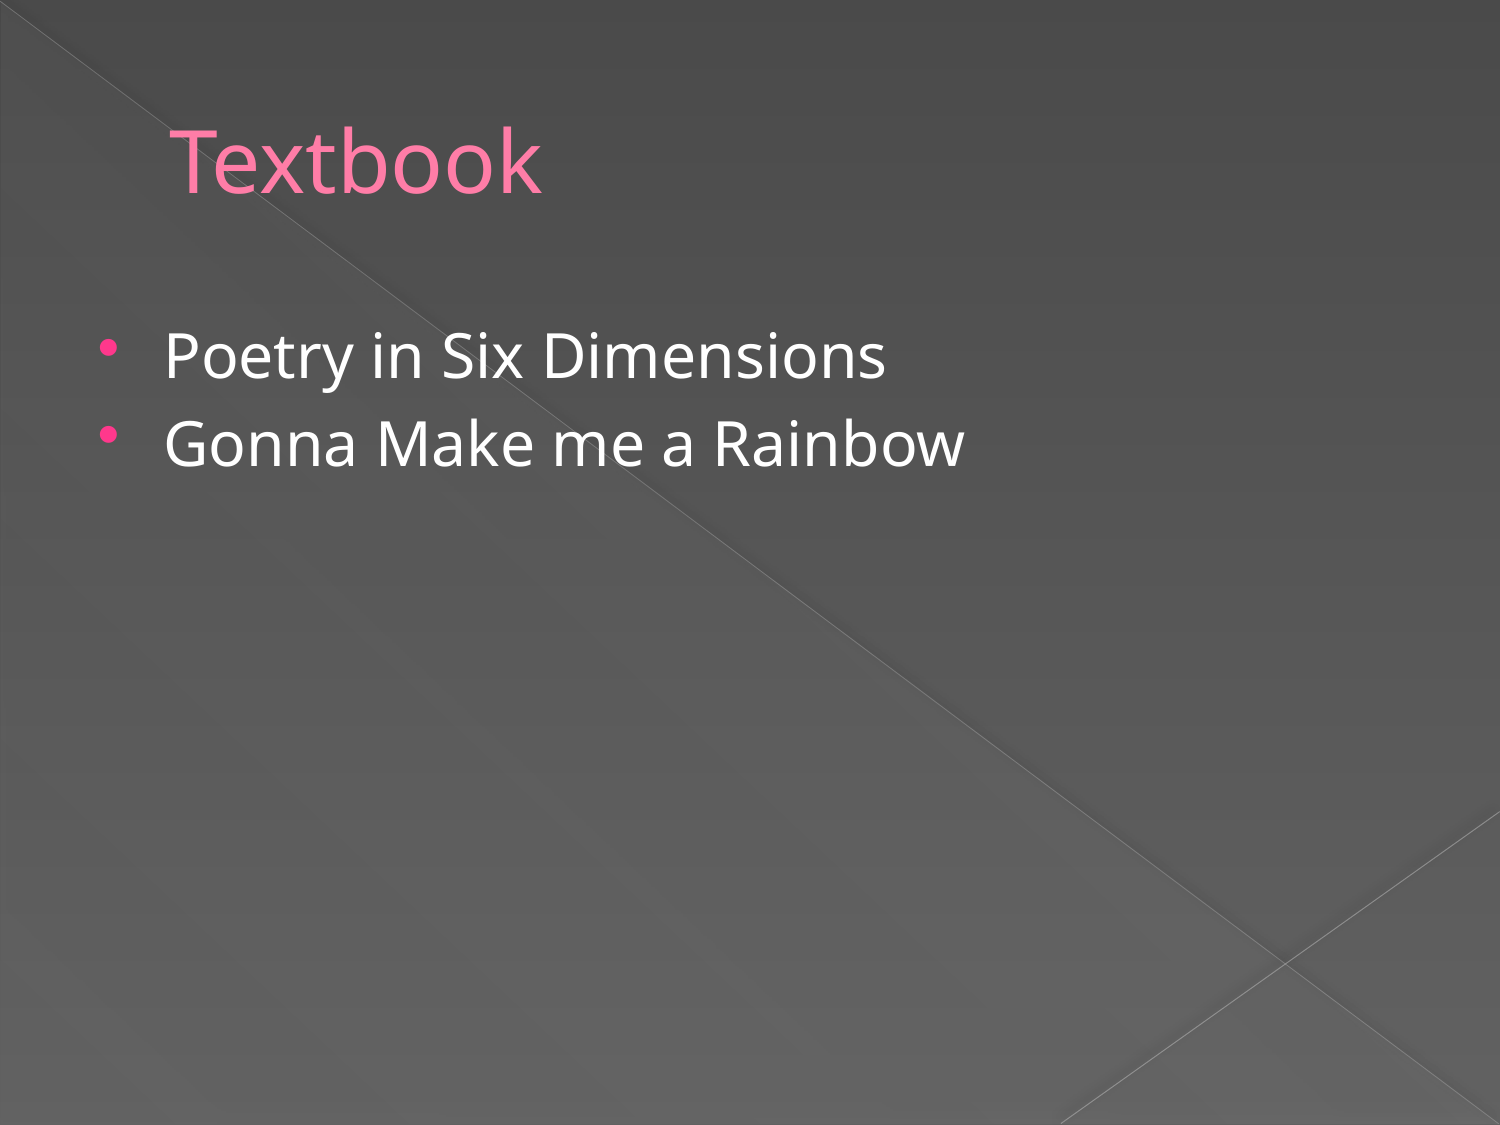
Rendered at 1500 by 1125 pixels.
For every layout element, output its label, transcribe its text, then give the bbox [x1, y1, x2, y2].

list Poetry in Six Dimensions Gonna Make me a Rainbow [75, 308, 1425, 1059]
title Textbook [75, 43, 1425, 274]
